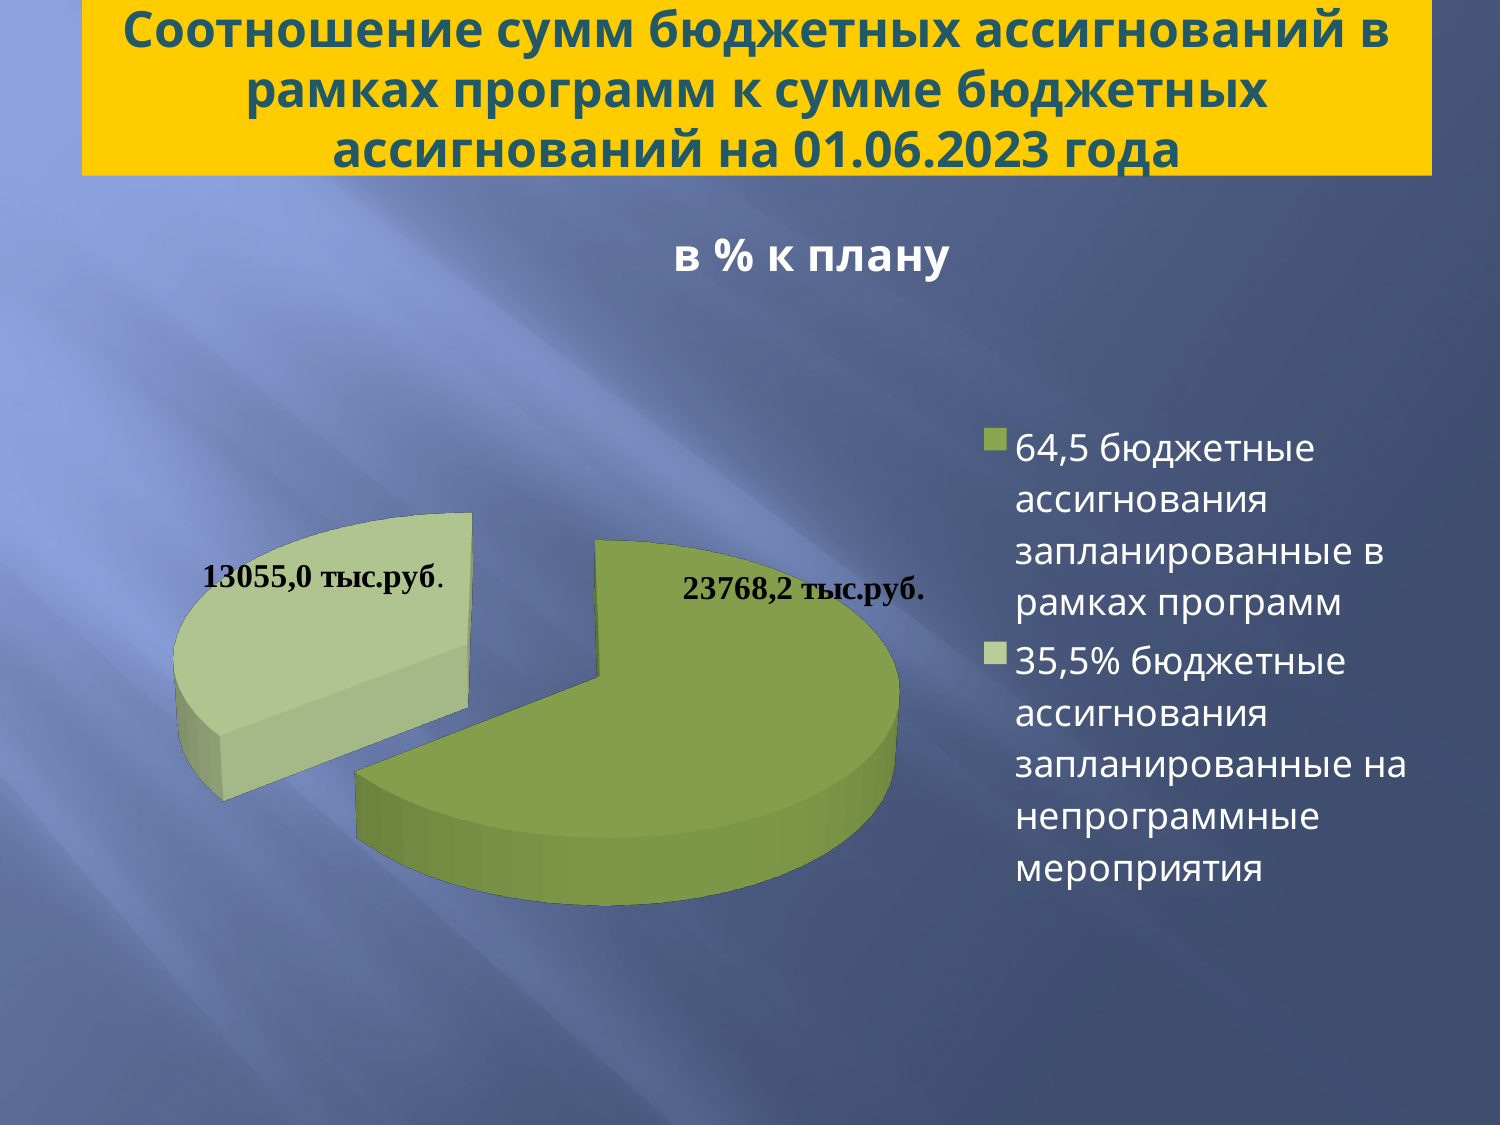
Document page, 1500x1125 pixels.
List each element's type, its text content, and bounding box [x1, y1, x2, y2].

chart [93, 187, 1433, 1125]
title Соотношение сумм бюджетных ассигнований в рамках программ к сумме бюджетных ассигнований на 01.06.2023 года [82, 0, 1432, 176]
